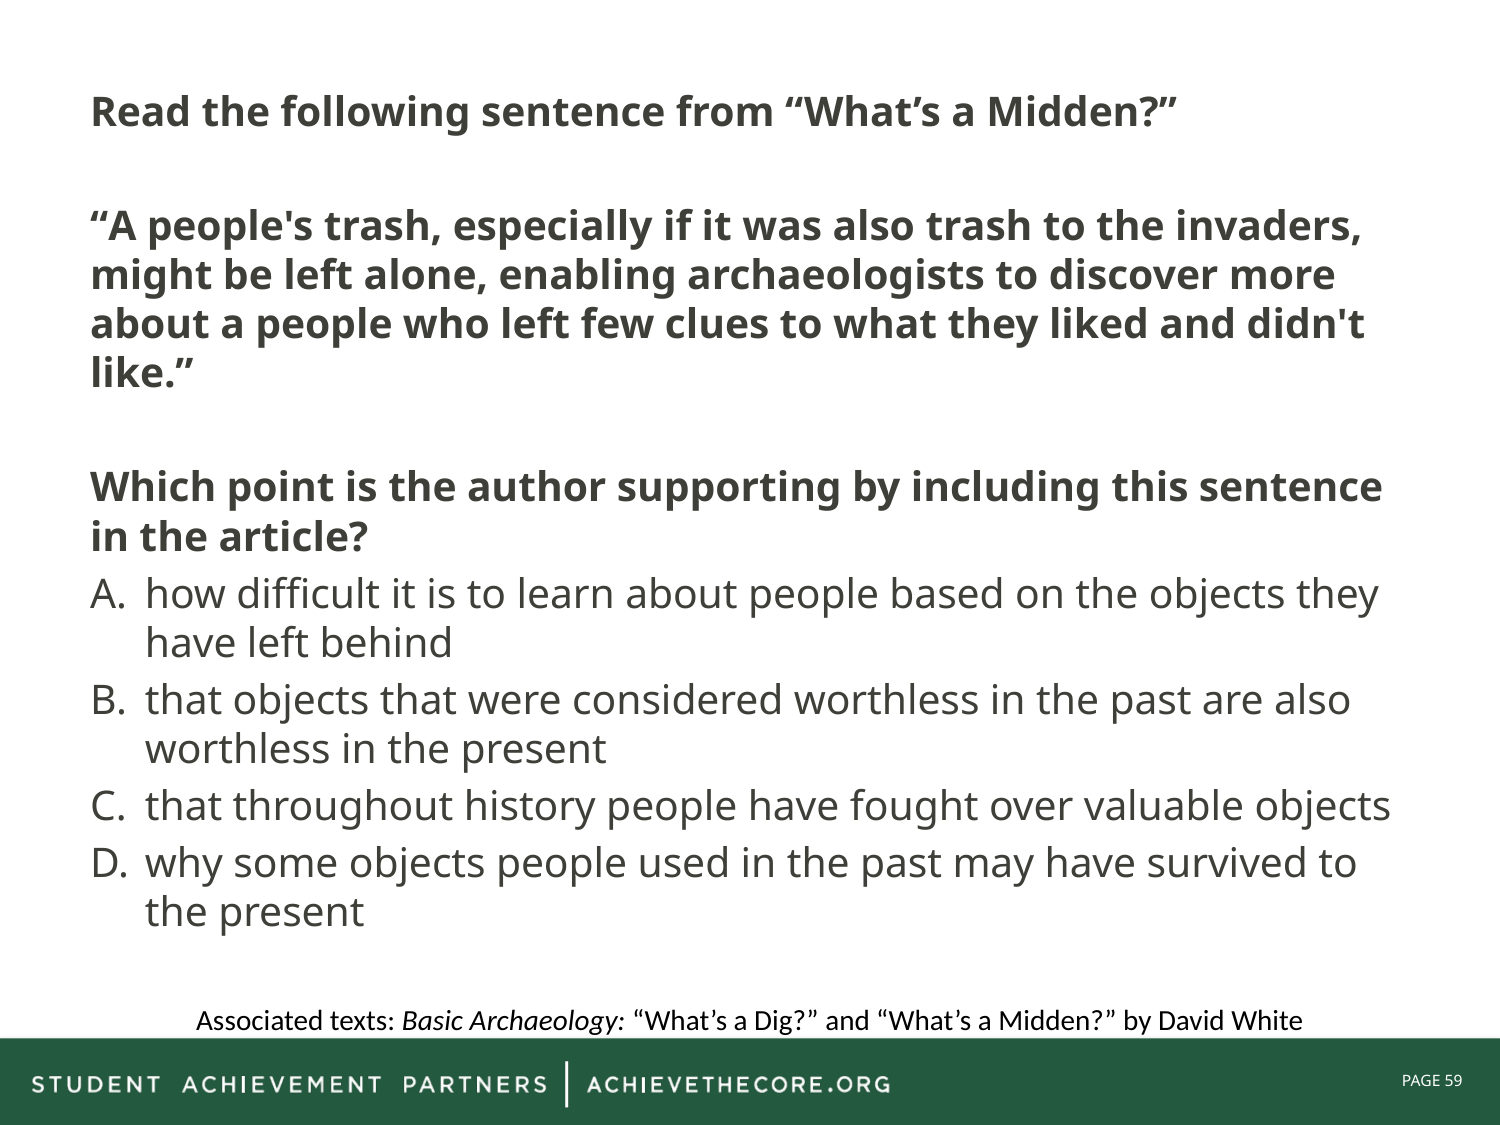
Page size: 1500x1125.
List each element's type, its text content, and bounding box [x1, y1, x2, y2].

list Read the following sentence from “What’s a Midden?” “A people's trash, especially if it was also trash to the invaders, might be left alone, enabling archaeologists to discover more about a people who left few clues to what they liked and didn't like.” Which point is the author supporting by including this sentence in the article? how difficult it is to learn about people based on the objects they have left behind that objects that were considered worthless in the past are also worthless in the present that throughout history people have fought over valuable objects why some objects people used in the past may have survived to the present [75, 77, 1425, 994]
text_box Associated texts: Basic Archaeology: “What’s a Dig?” and “What’s a Midden?” by David White [91, 993, 1409, 1044]
